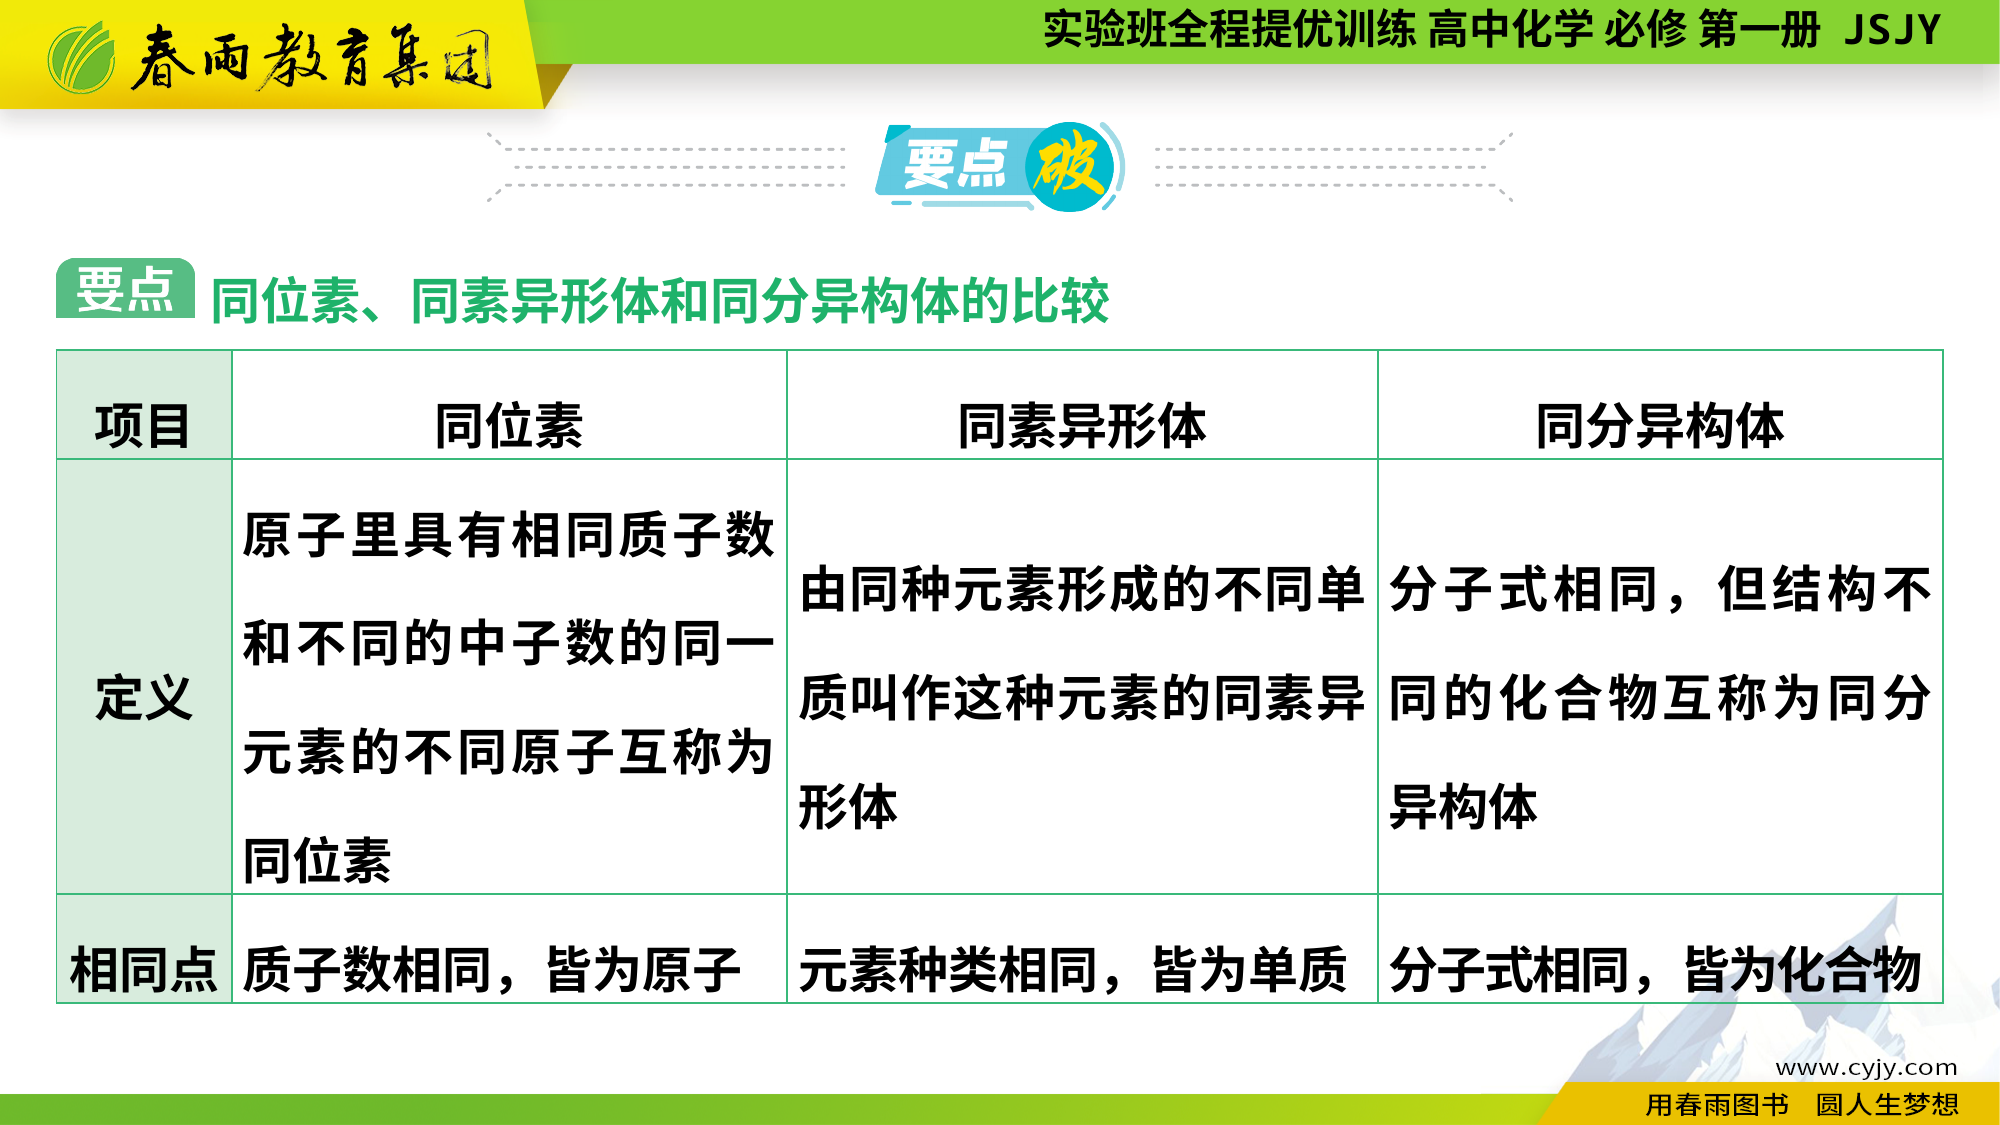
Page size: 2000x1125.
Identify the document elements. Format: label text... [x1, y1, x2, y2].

picture [0, 0, 2000, 1125]
table_cell 元素种类相同，皆为单质 [788, 895, 1377, 1002]
table_cell 质子数相同，皆为原子 [233, 895, 786, 1002]
list 同位素、同素异形体和同分异构体的比较 [59, 232, 1944, 327]
table_header 同分异构体 [1379, 351, 1942, 458]
table_header 项目 [57, 351, 231, 458]
table_header 同素异形体 [788, 351, 1377, 458]
table_cell 分子式相同，皆为化合物 [1379, 895, 1942, 1002]
table_cell 由同种元素形成的不同单质叫作这种元素的同素异形体 [788, 460, 1377, 893]
table_cell 定义 [57, 460, 231, 893]
table_cell 相同点 [57, 895, 231, 1002]
table_header 同位素 [233, 351, 786, 458]
table_cell 分子式相同，但结构不同的化合物互称为同分异构体 [1379, 460, 1942, 893]
table_cell 原子里具有相同质子数和不同的中子数的同一元素的不同原子互称为同位素 [233, 460, 786, 893]
